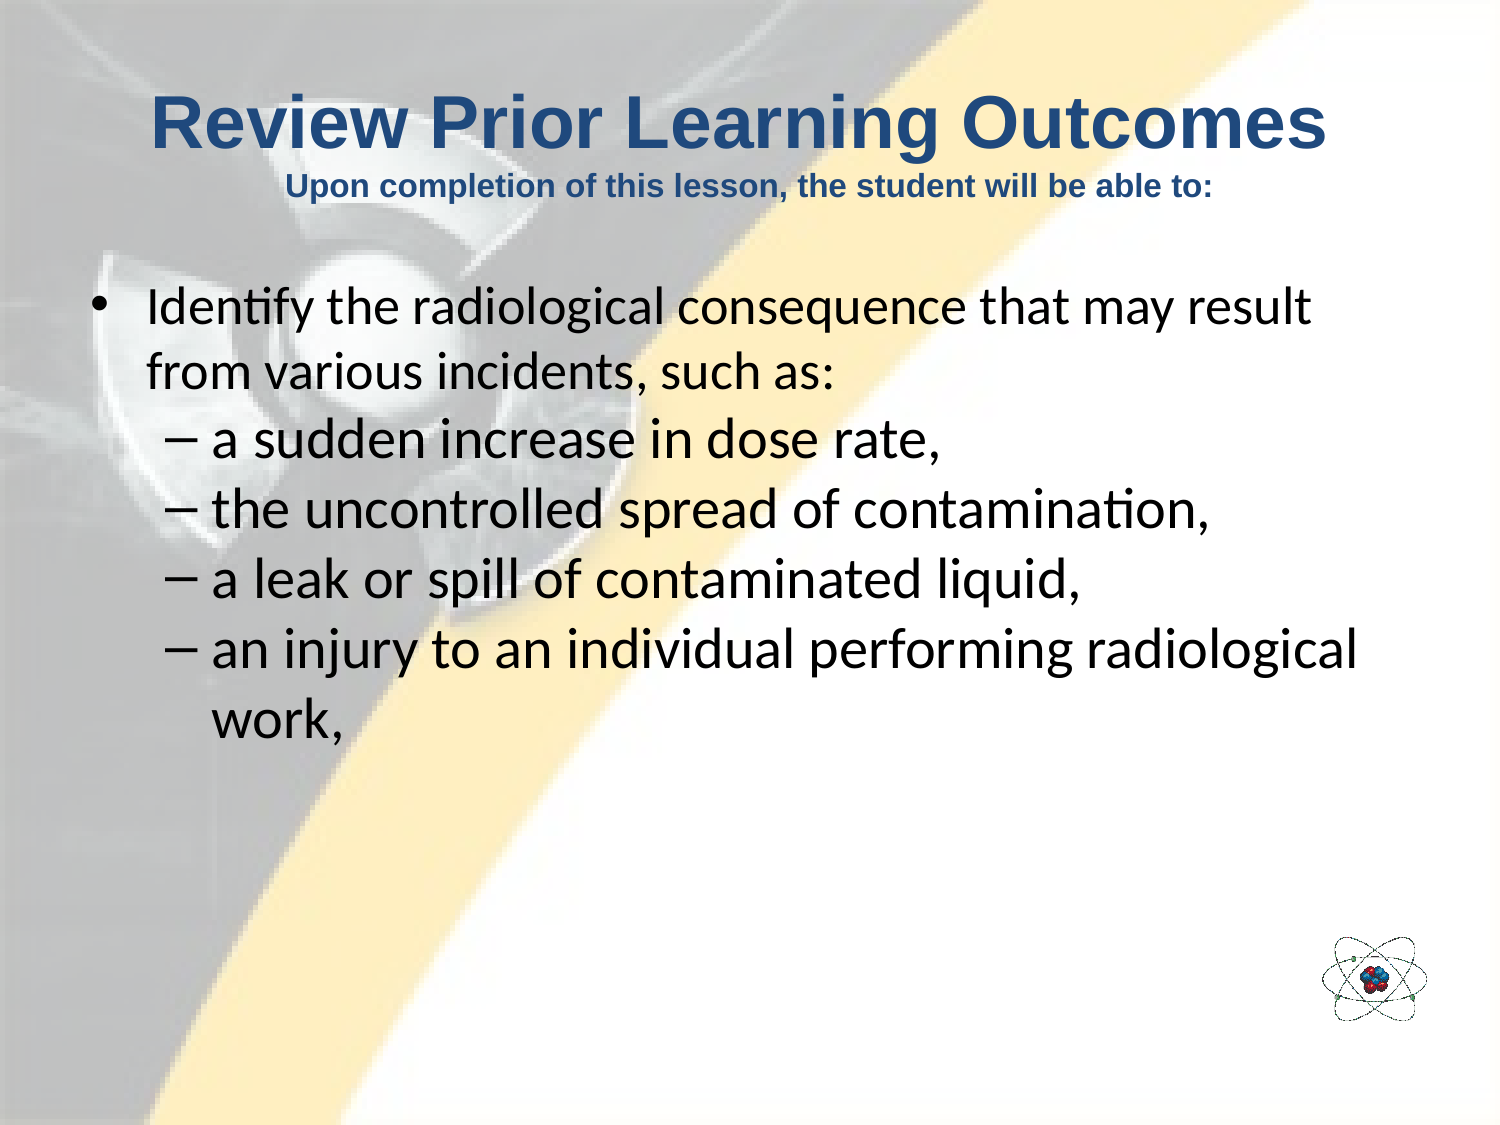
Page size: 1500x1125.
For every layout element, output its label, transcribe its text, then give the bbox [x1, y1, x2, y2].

title Review Prior Learning Outcomes Upon completion of this lesson, the student will be able to: [75, 45, 1425, 233]
list Identify the radiological consequence that may result from various incidents, such as: a sudden increase in dose rate, the uncontrolled spread of contamination, a leak or spill of contaminated liquid, an injury to an individual performing radiological work, [75, 262, 1425, 1025]
